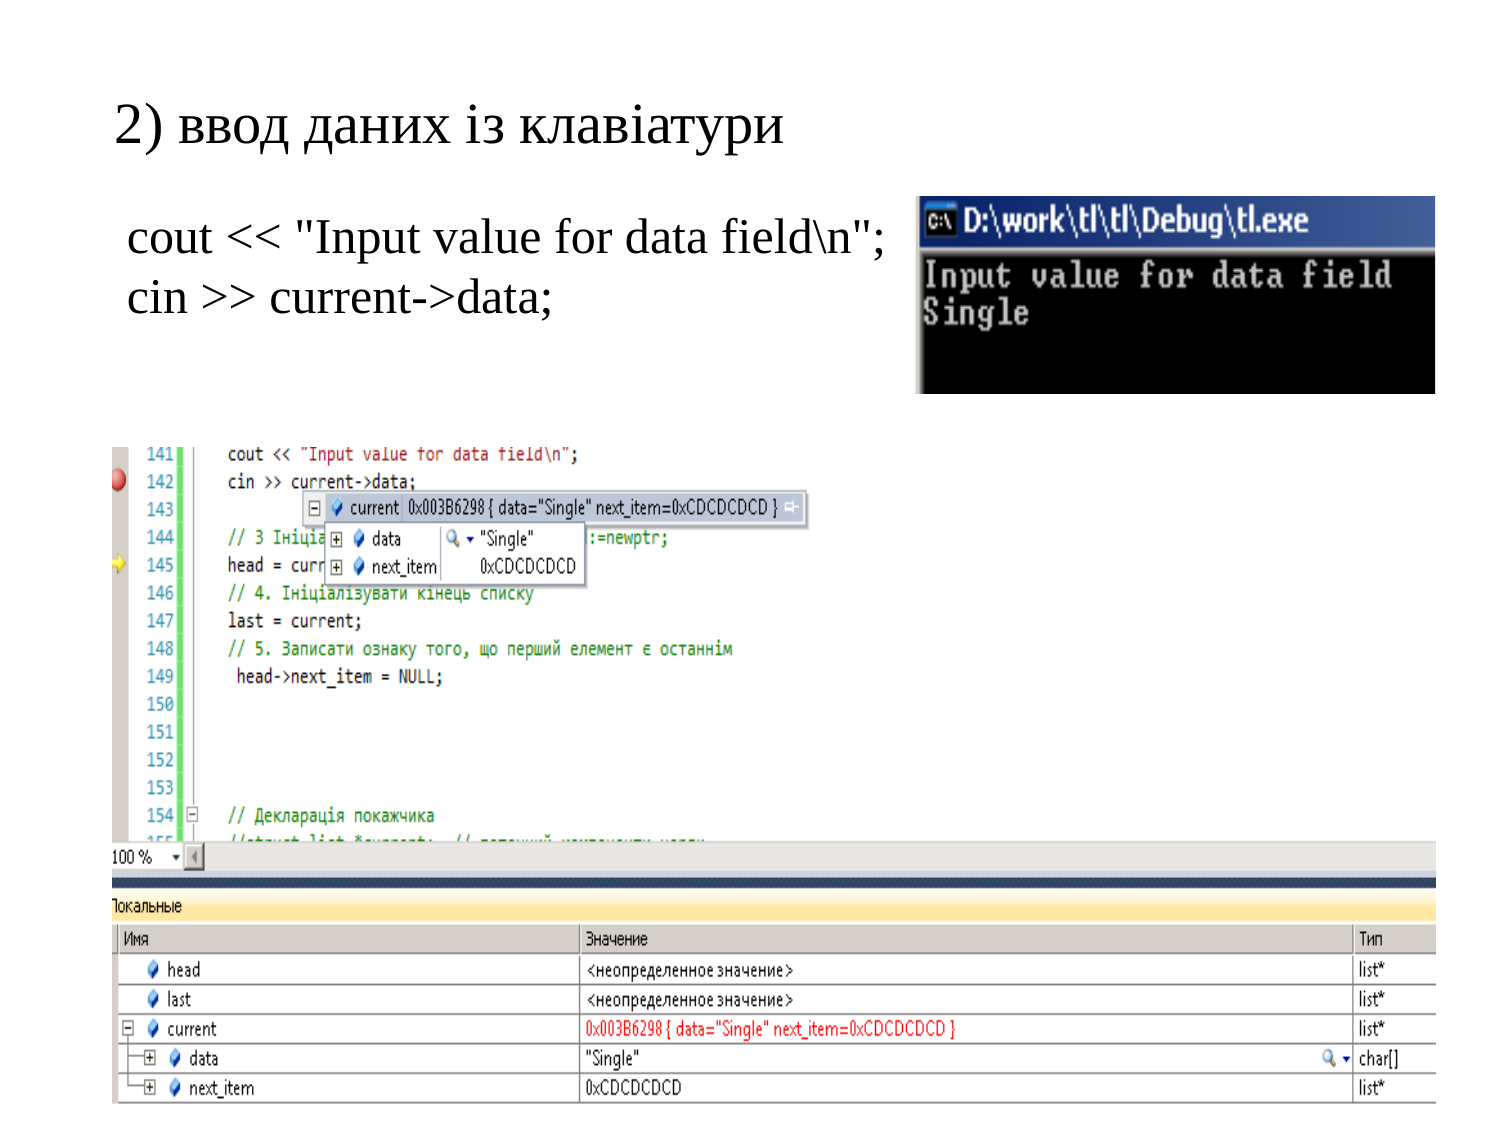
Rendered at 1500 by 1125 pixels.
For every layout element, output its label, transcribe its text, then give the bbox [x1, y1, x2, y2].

picture [915, 196, 1436, 395]
text_box cout << "Input value for data field\n"; cin >> current->data; [112, 196, 912, 332]
picture [111, 447, 1436, 1125]
text_box 2) ввод даних із клавіатури [100, 78, 1436, 163]
